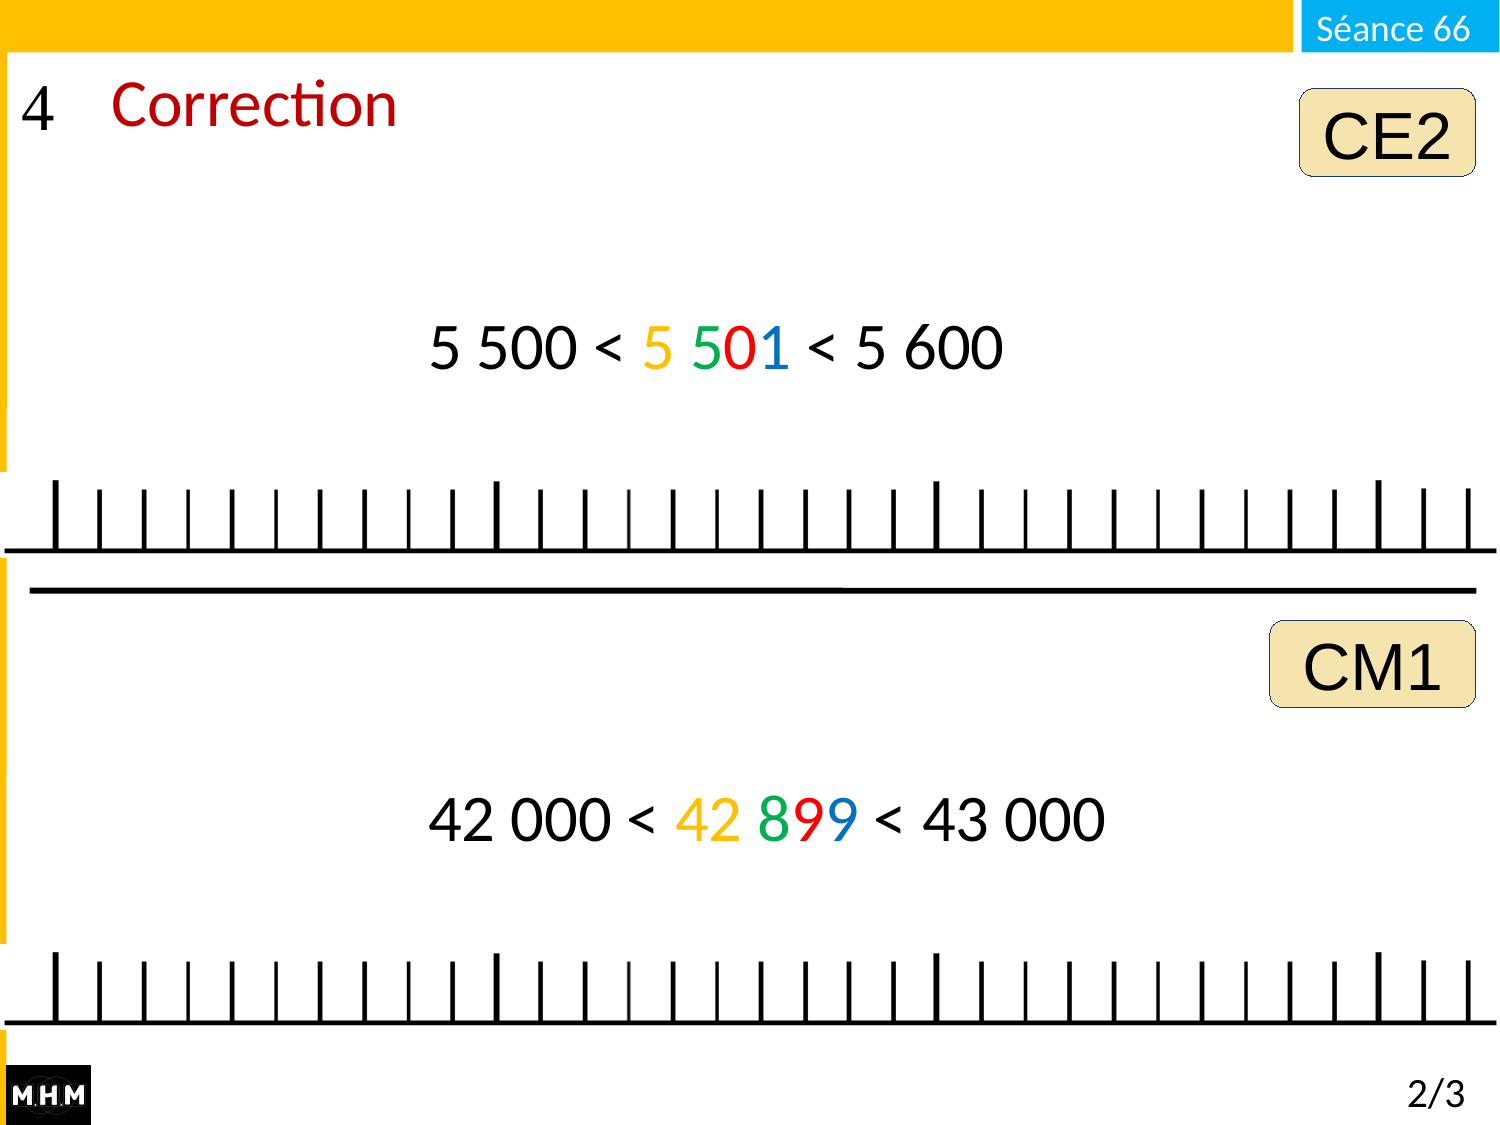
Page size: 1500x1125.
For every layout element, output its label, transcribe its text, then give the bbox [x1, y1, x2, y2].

text_box Correction [96, 60, 477, 149]
picture [6, 1065, 91, 1125]
list 2/3 [1373, 1064, 1500, 1125]
text_box 5 500 < 5 501 < 5 600 [413, 295, 1050, 390]
picture [0, 472, 1500, 558]
picture [0, 944, 1500, 1031]
text_box 42 000 < 42 899 < 43 000 [413, 767, 1126, 863]
text_box CM1 [1269, 620, 1476, 708]
text_box CE2 [1299, 88, 1476, 177]
